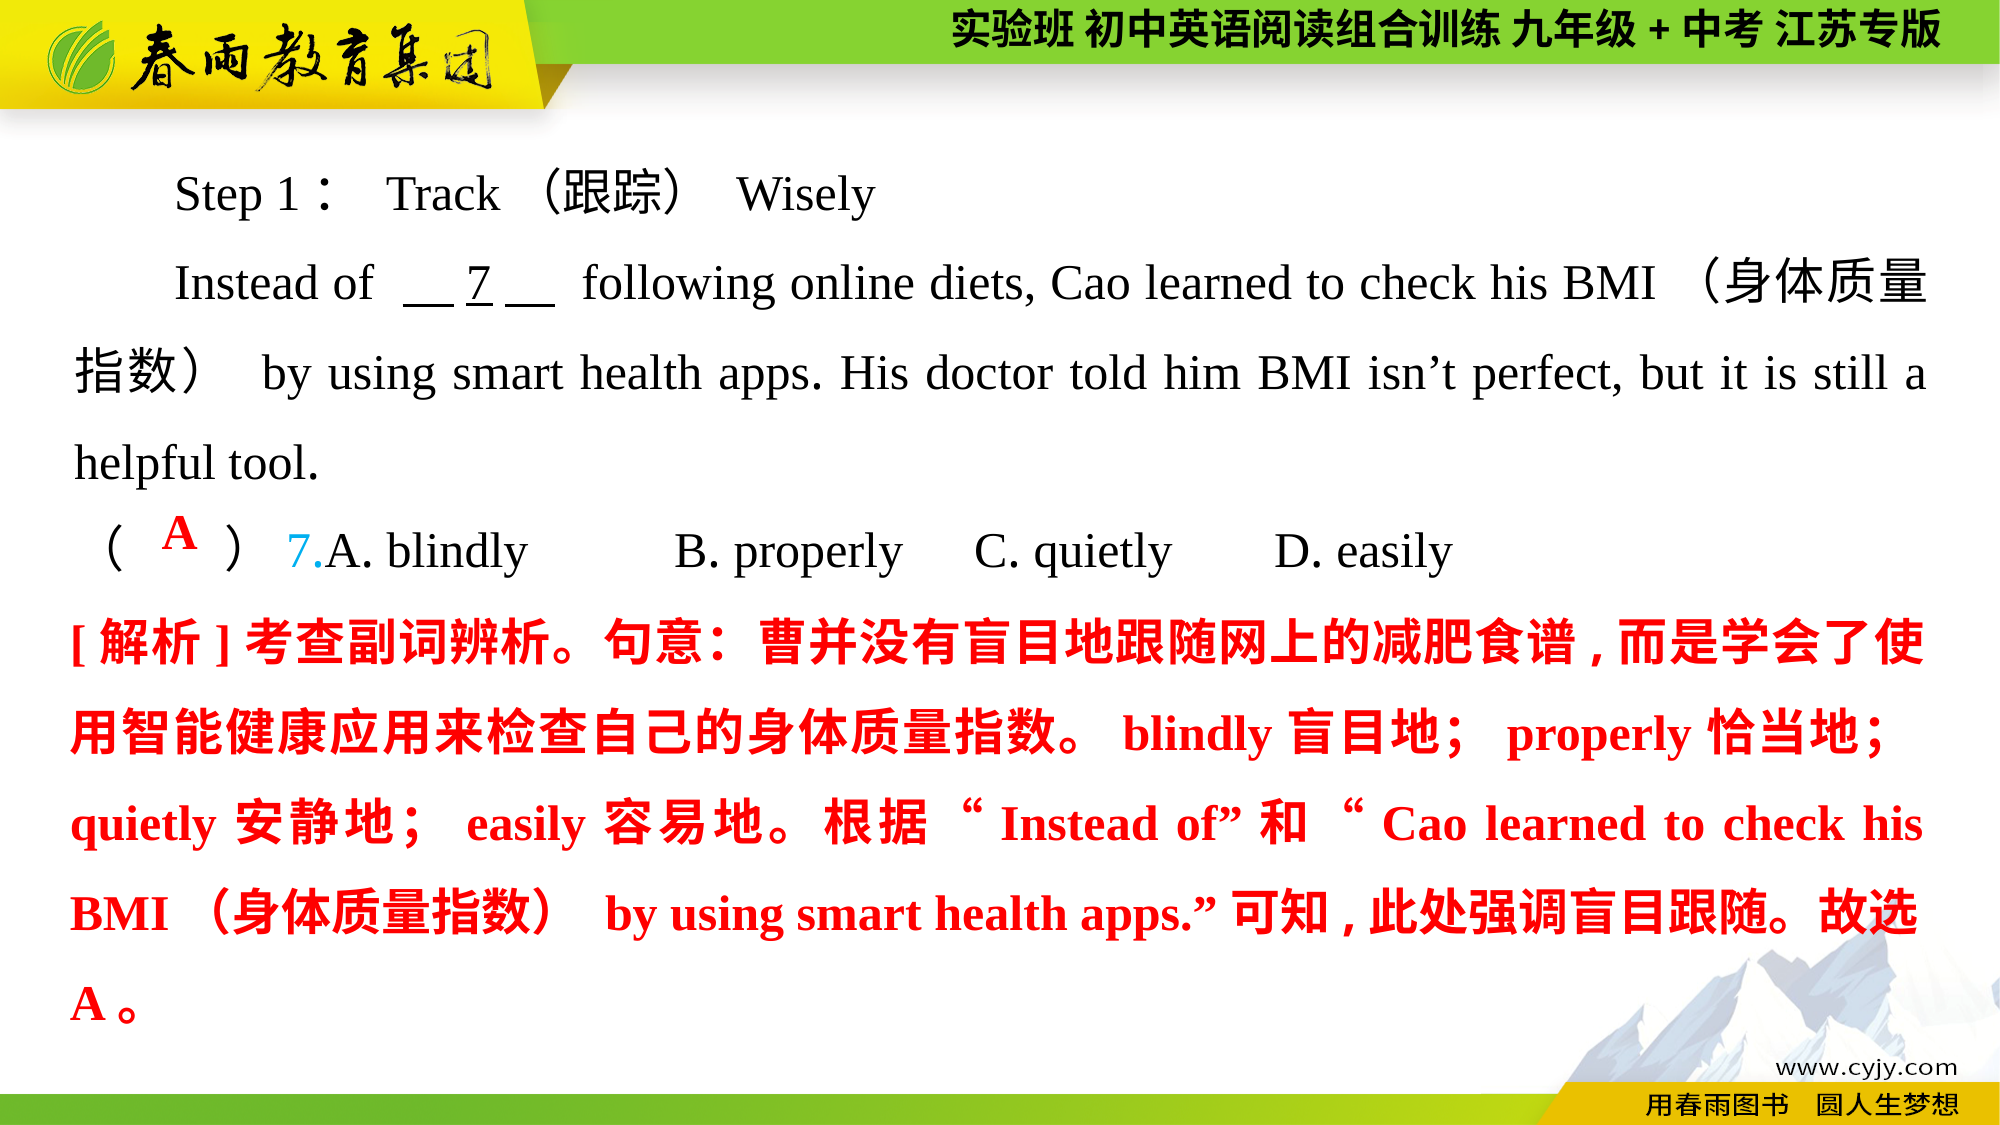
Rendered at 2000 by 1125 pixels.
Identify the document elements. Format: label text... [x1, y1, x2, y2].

text_box [解析]考查副词辨析。句意：曹并没有盲目地跟随网上的减肥食谱,而是学会了使用智能健康应用来检查自己的身体质量指数。blindly盲目地；properly恰当地；quietly安静地；easily容易地。根据“Instead of”和“Cao learned to check his BMI（身体质量指数） by using smart health apps.”可知,此处强调盲目跟随。故选A。 [54, 573, 1939, 1039]
text_box （ ）7.A. blindly B. properly C. quietly D. easily [59, 479, 1944, 585]
text_box A [146, 491, 213, 567]
picture [0, 0, 2000, 1125]
list Step 1： Track（跟踪） Wisely Instead of 7 following online diets, Cao learned to check his BMI（身体质量指数） by using smart health apps. His doctor told him BMI isn’t perfect, but it is still a helpful tool. [59, 122, 1944, 479]
